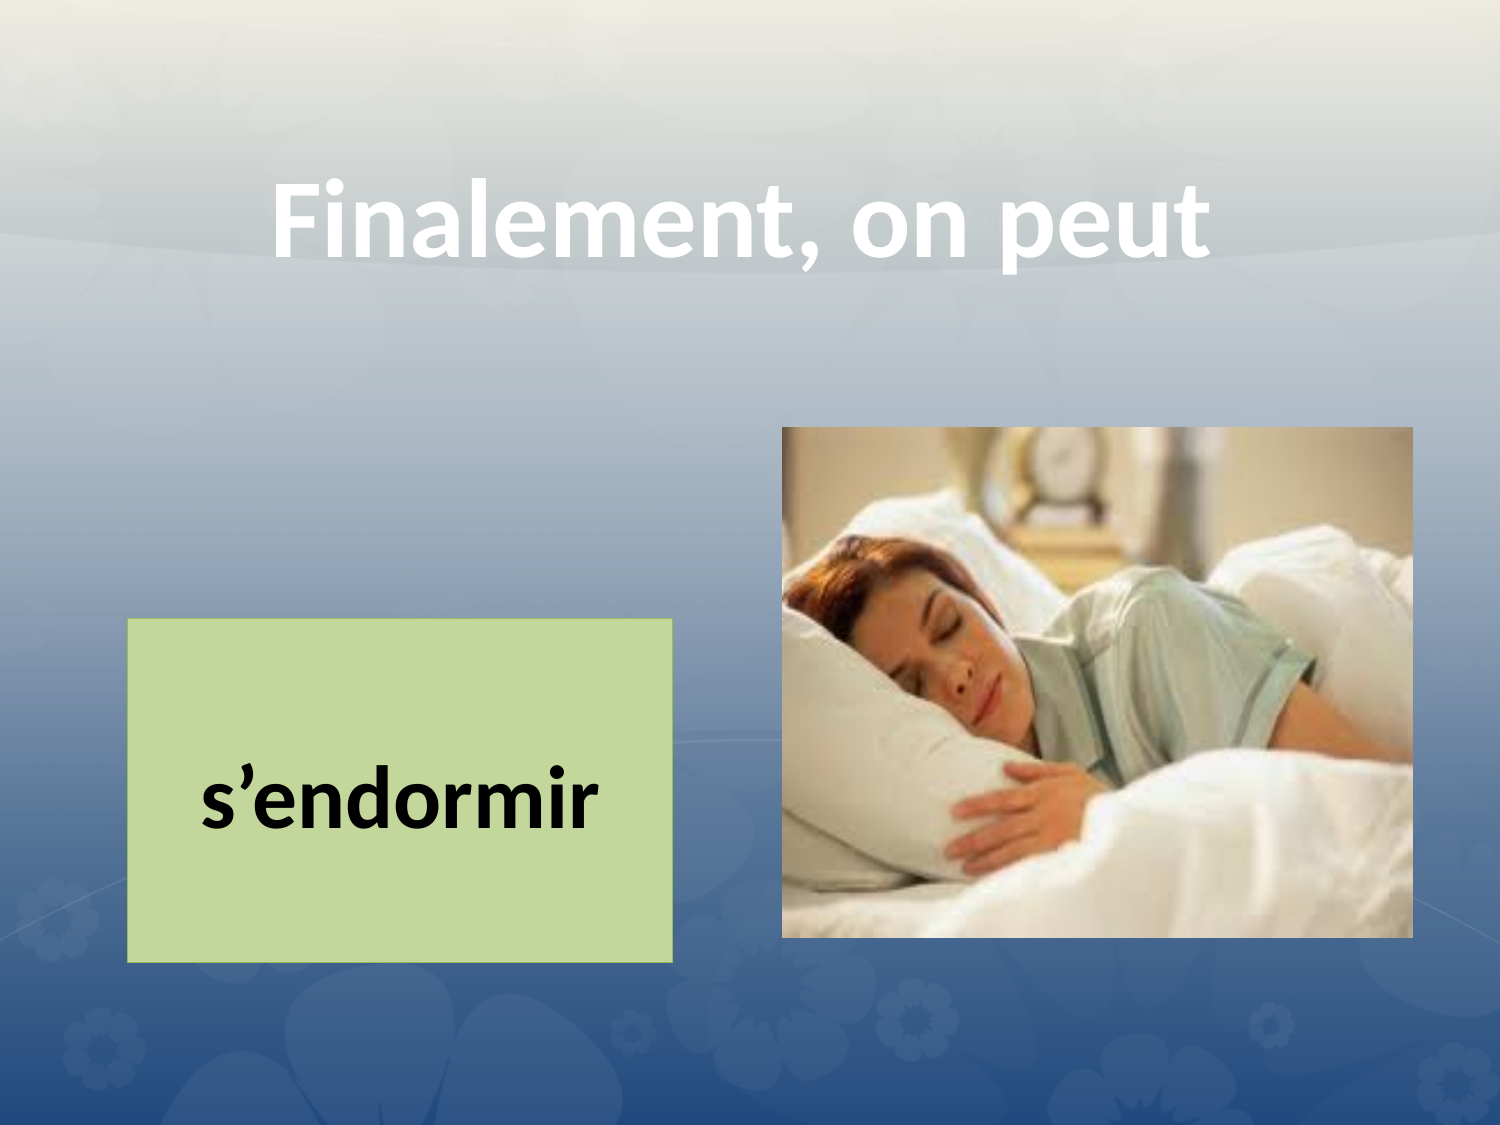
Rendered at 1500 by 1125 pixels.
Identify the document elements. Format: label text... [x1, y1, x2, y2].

subtitle s’endormir [127, 618, 673, 963]
picture [0, 0, 1500, 1125]
title Finalement, on peut [132, 88, 1377, 291]
